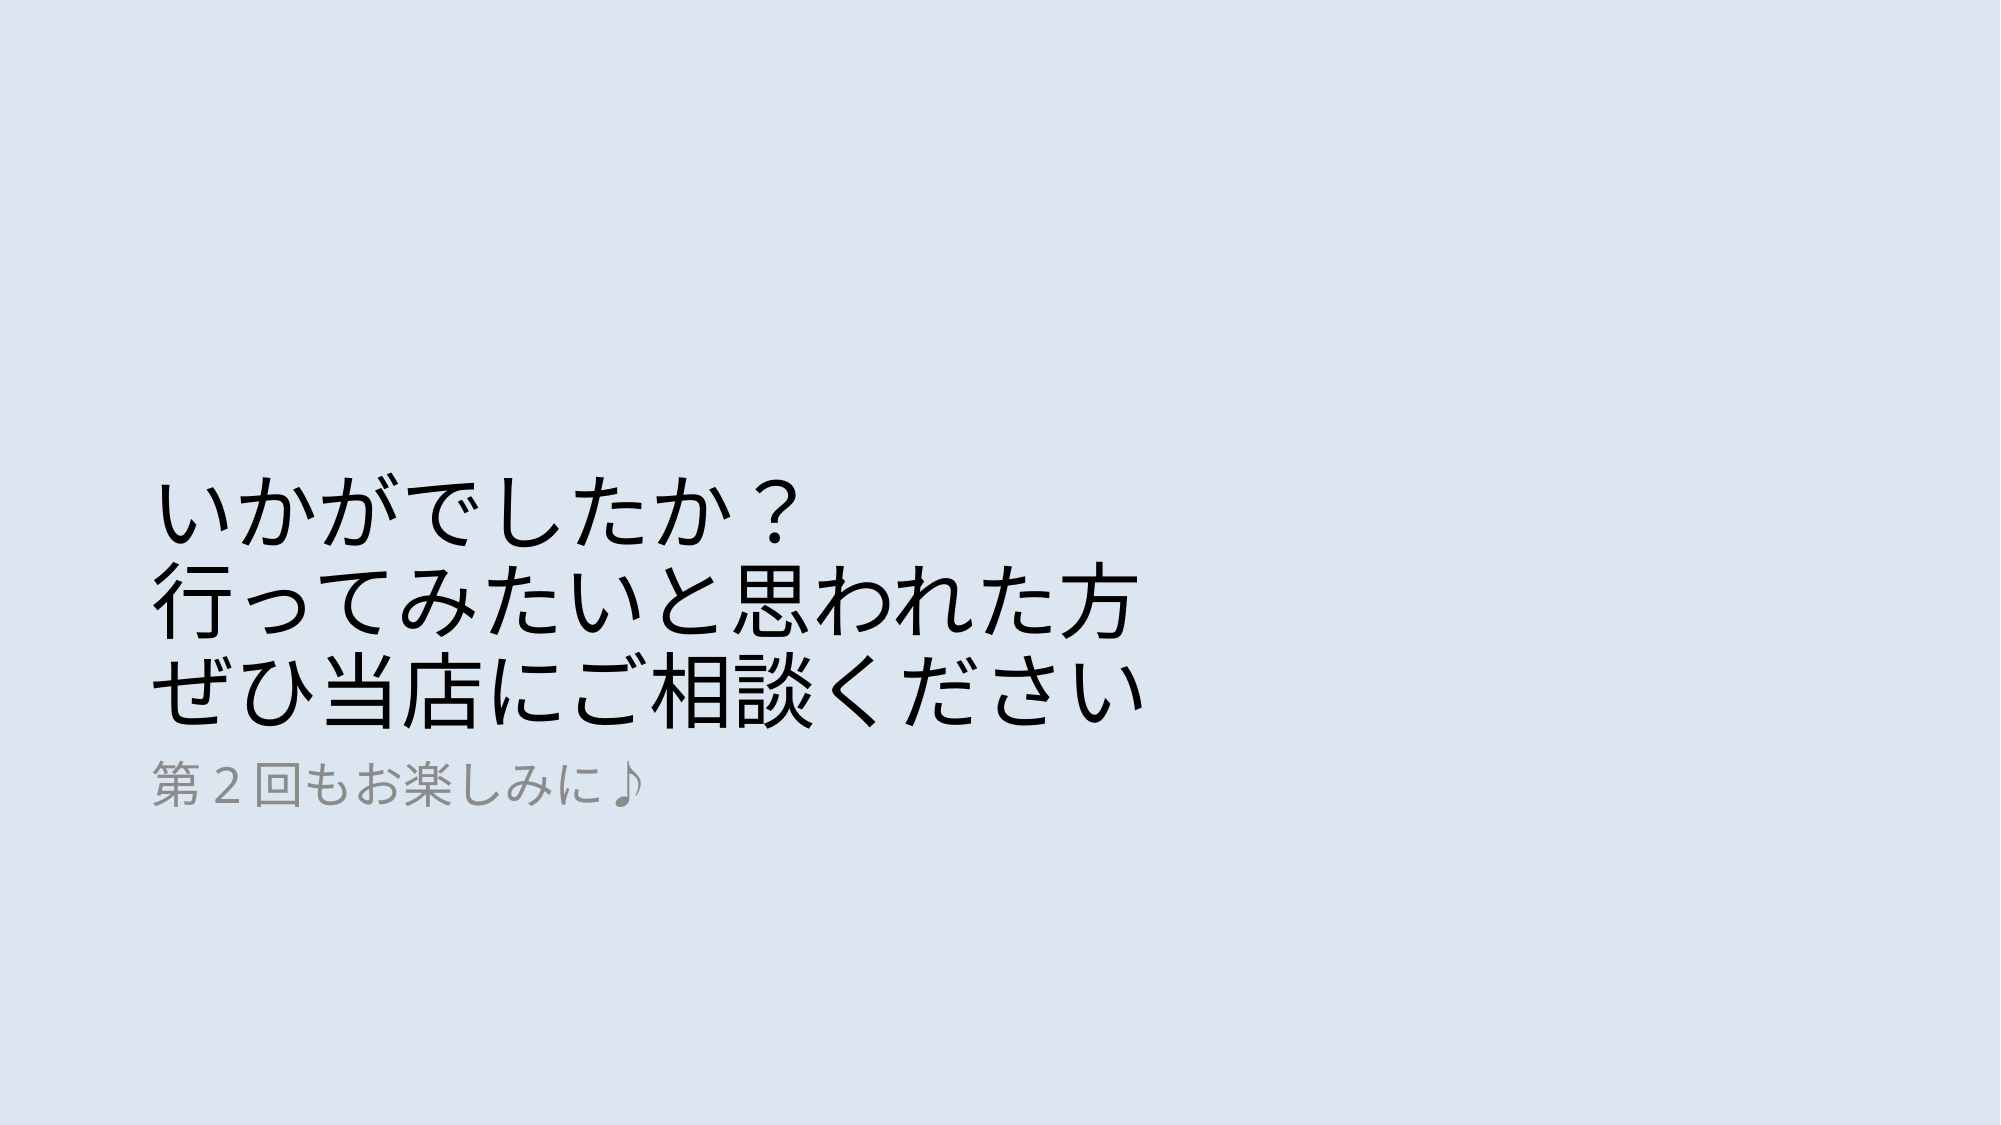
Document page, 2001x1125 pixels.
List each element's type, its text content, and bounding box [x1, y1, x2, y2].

title いかがでしたか？ 行ってみたいと思われた方 ぜひ当店にご相談ください [136, 280, 1862, 749]
list 第2回もお楽しみに♪ [136, 752, 1862, 999]
